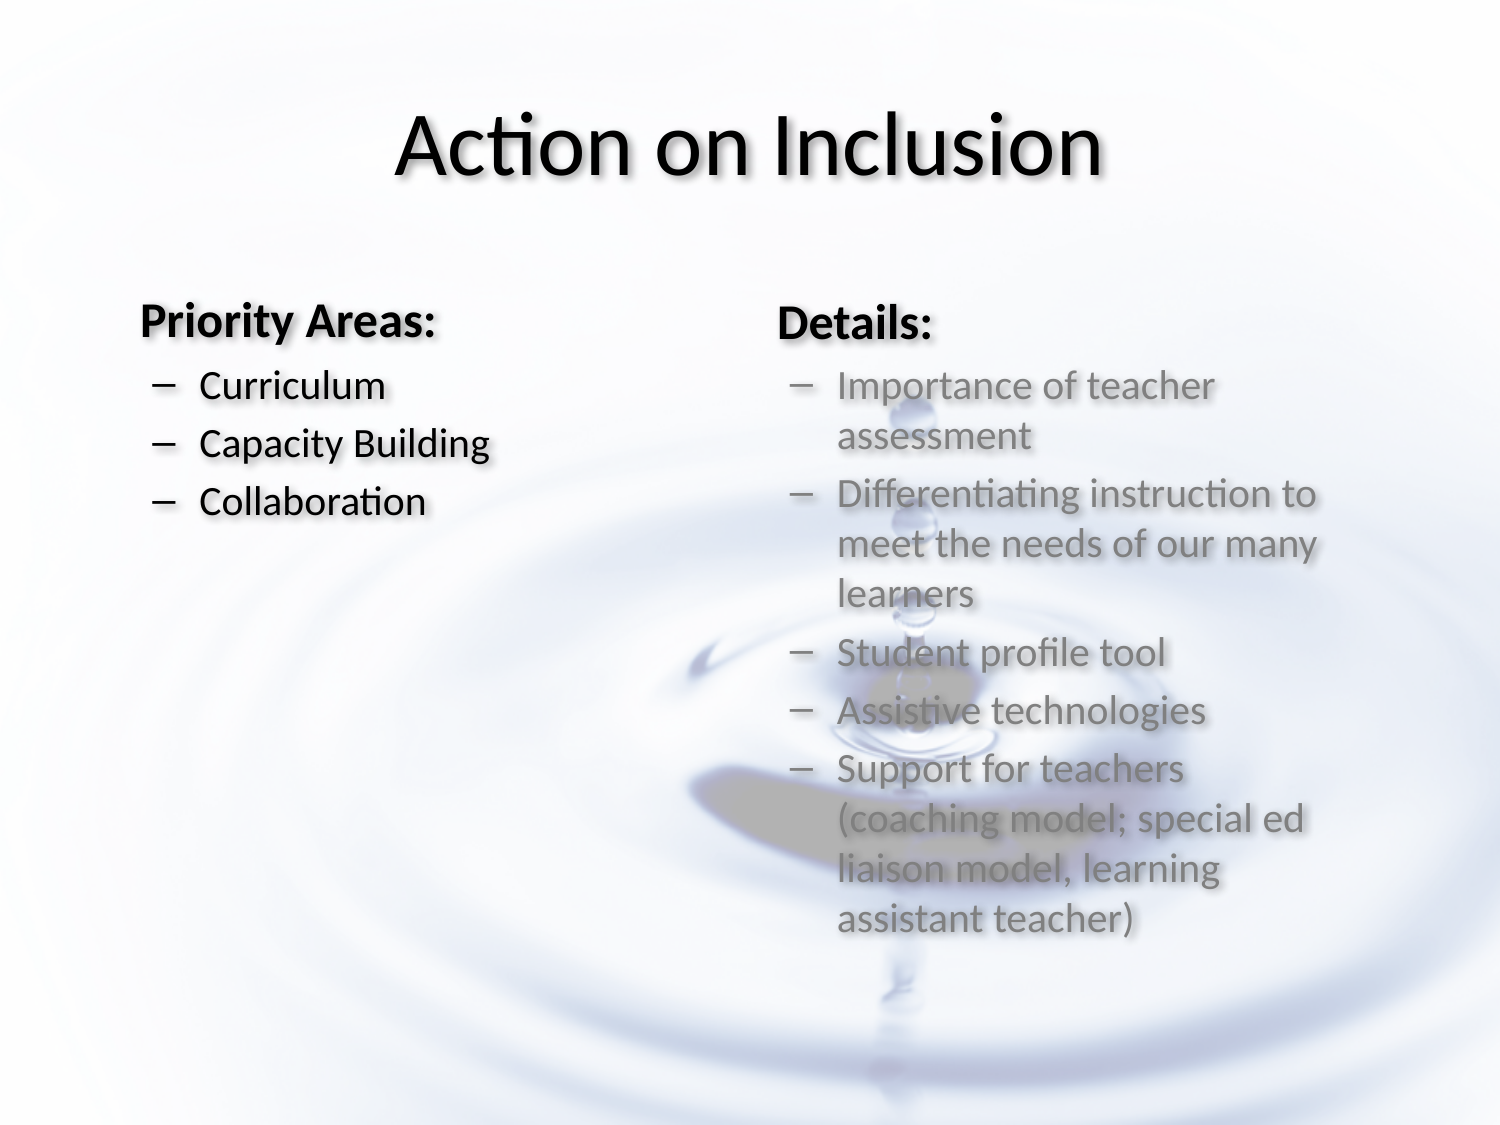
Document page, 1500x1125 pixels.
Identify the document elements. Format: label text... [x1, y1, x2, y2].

list Curriculum Capacity Building Collaboration [62, 350, 663, 999]
list Importance of teacher assessment Differentiating instruction to meet the needs of our many learners Student profile tool Assistive technologies Support for teachers (coaching model; special ed liaison model, learning assistant teacher) [699, 350, 1363, 999]
list Priority Areas: [125, 249, 767, 355]
list Details: [761, 251, 1425, 357]
title Action on Inclusion [75, 45, 1425, 233]
